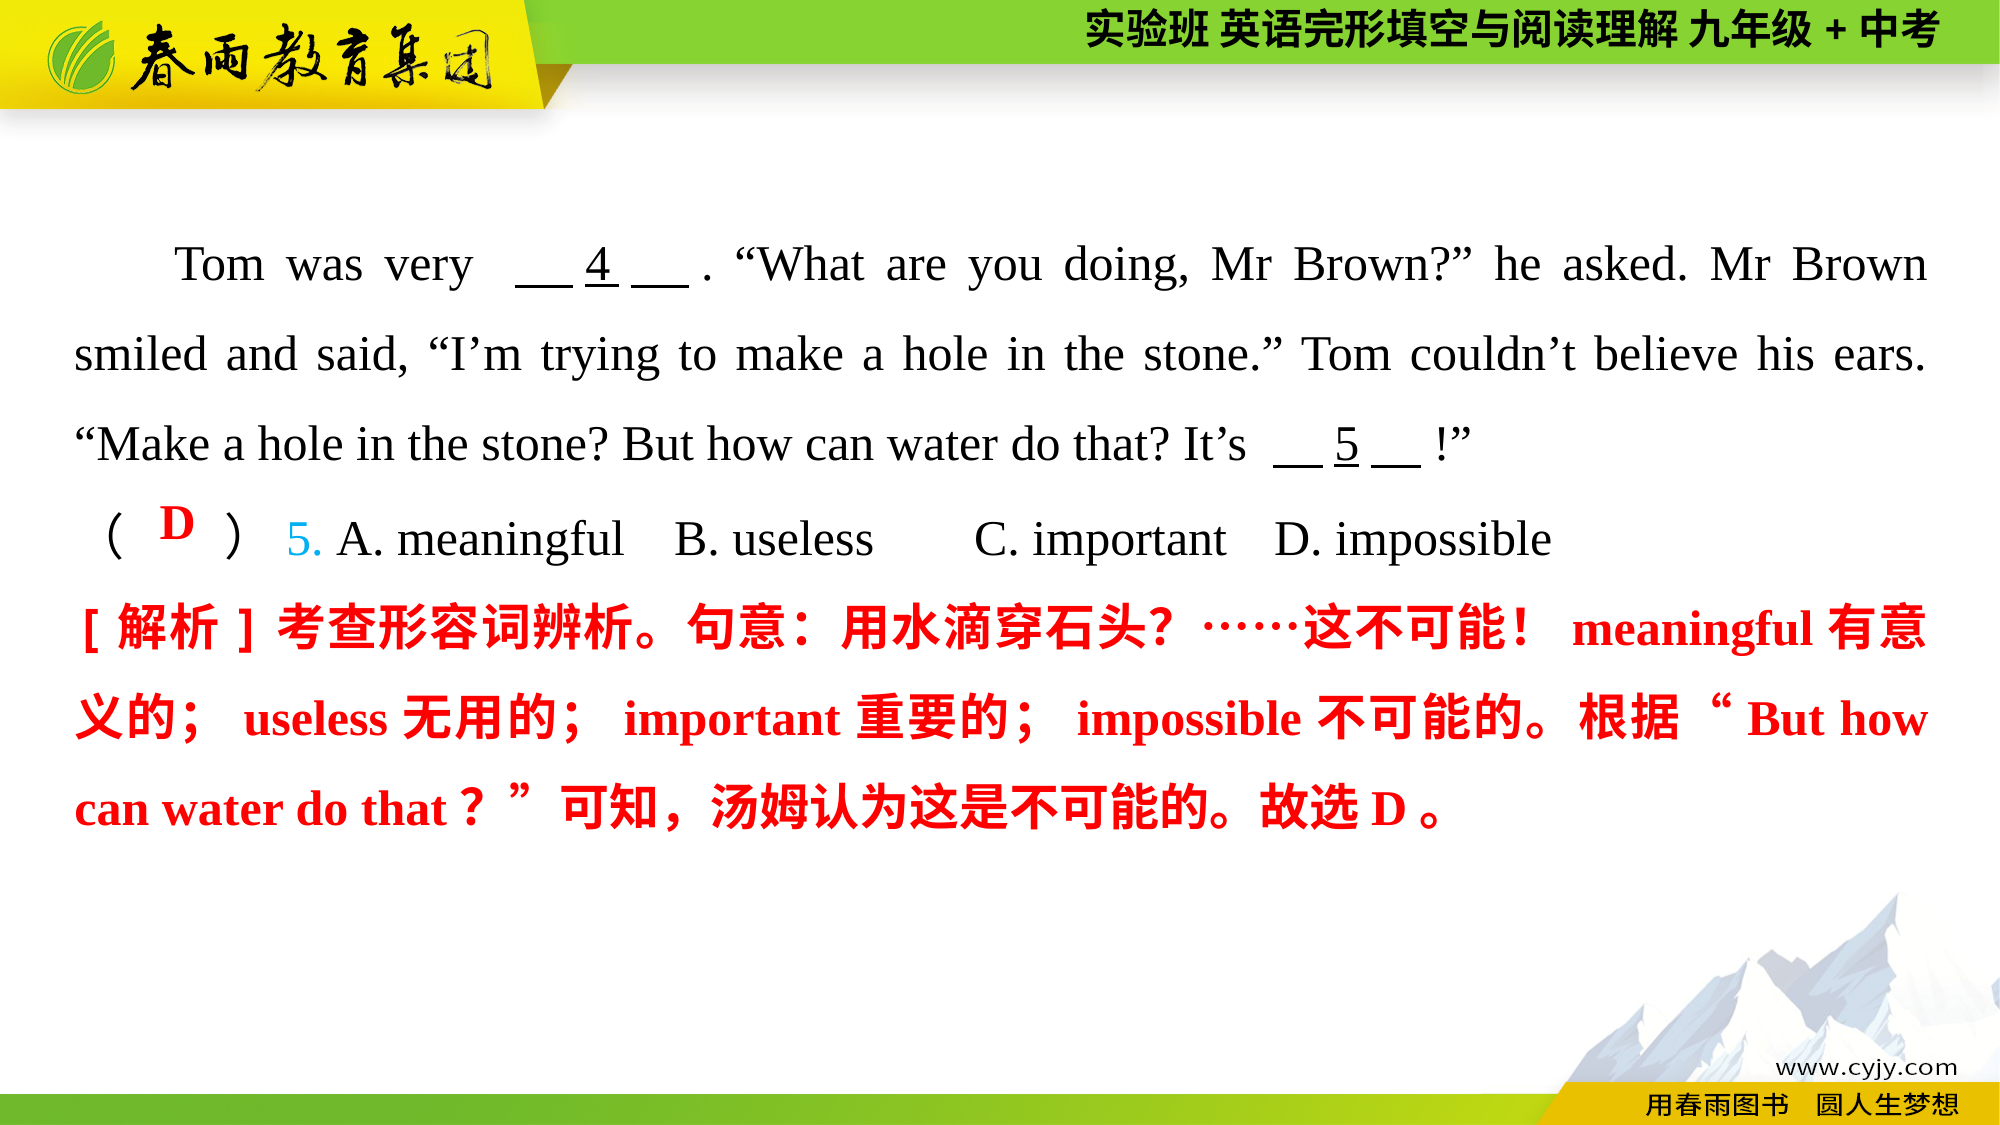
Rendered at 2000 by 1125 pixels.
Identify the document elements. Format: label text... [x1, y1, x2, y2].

text_box D [144, 482, 211, 558]
text_box （ ）5. A. meaningful B. useless C. important D. impossible [59, 481, 1944, 573]
list Tom was very 4 . “What are you doing, Mr Brown?” he asked. Mr Brown smiled and said, “I’m trying to make a hole in the stone.” Tom couldn’t believe his ears. “Make a hole in the stone? But how can water do that? It’s 5 !” [59, 193, 1944, 481]
picture [0, 0, 2000, 1125]
text_box [解析]考查形容词辨析。句意：用水滴穿石头？……这不可能！meaningful有意义的；useless无用的；important重要的；impossible不可能的。根据“But how can water do that？”可知，汤姆认为这是不可能的。故选D。 [59, 573, 1944, 843]
